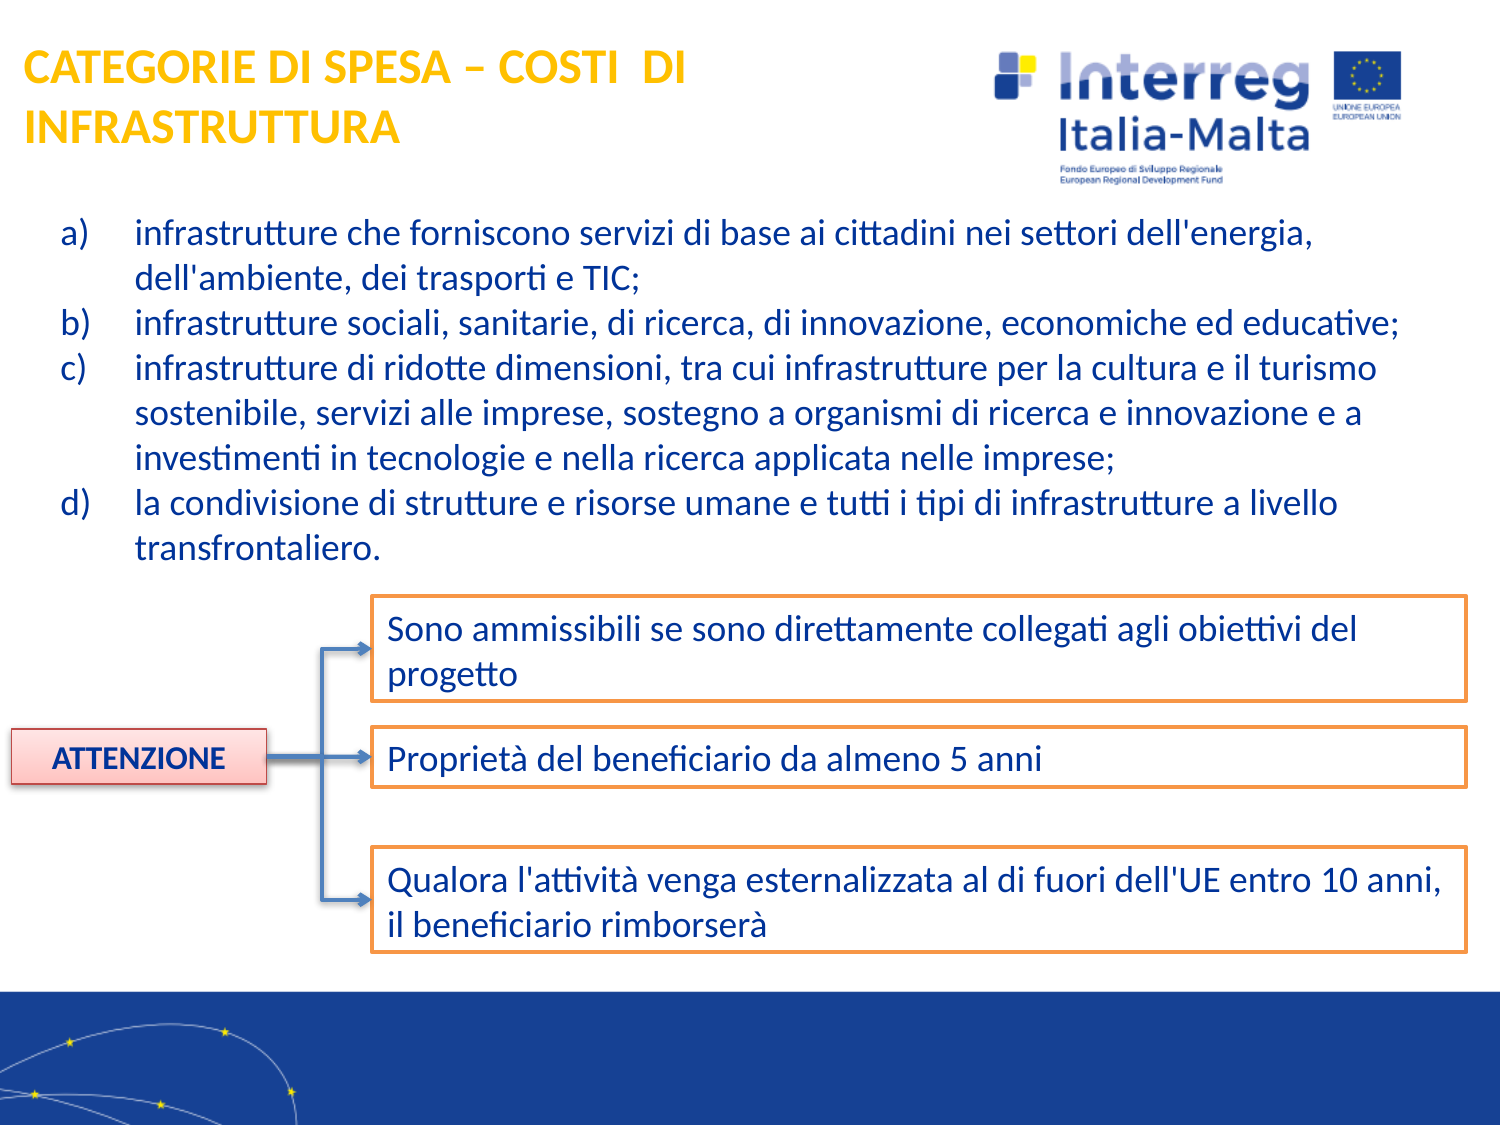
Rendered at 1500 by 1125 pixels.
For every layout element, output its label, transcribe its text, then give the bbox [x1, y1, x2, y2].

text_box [266, 757, 373, 902]
text_box CATEGORIE DI SPESA – COSTI DI INFRASTRUTTURA [0, 26, 975, 222]
text_box Sono ammissibili se sono direttamente collegati agli obiettivi del progetto [370, 594, 1468, 703]
text_box a) infrastrutture che forniscono servizi di base ai cittadini nei settori dell'energia, dell'ambiente, dei trasporti e TIC; b) infrastrutture sociali, sanitarie, di ricerca, di innovazione, economiche ed educative; c) infrastrutture di ridotte dimensioni, tra cui infrastrutture per la cultura e il turismo sostenibile, servizi alle imprese, sostegno a organismi di ricerca e innovazione e a investimenti in tecnologie e nella ricerca applicata nelle imprese; d) la condivisione di strutture e risorse umane e tutti i tipi di infrastrutture a livello transfrontaliero. [45, 199, 1424, 575]
text_box Proprietà del beneficiario da almeno 5 anni [377, 725, 1468, 789]
text_box Qualora l'attività venga esternalizzata al di fuori dell'UE entro 10 anni, il beneficiario rimborserà [370, 845, 1468, 954]
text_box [266, 648, 373, 756]
text_box ATTENZIONE [11, 728, 261, 785]
